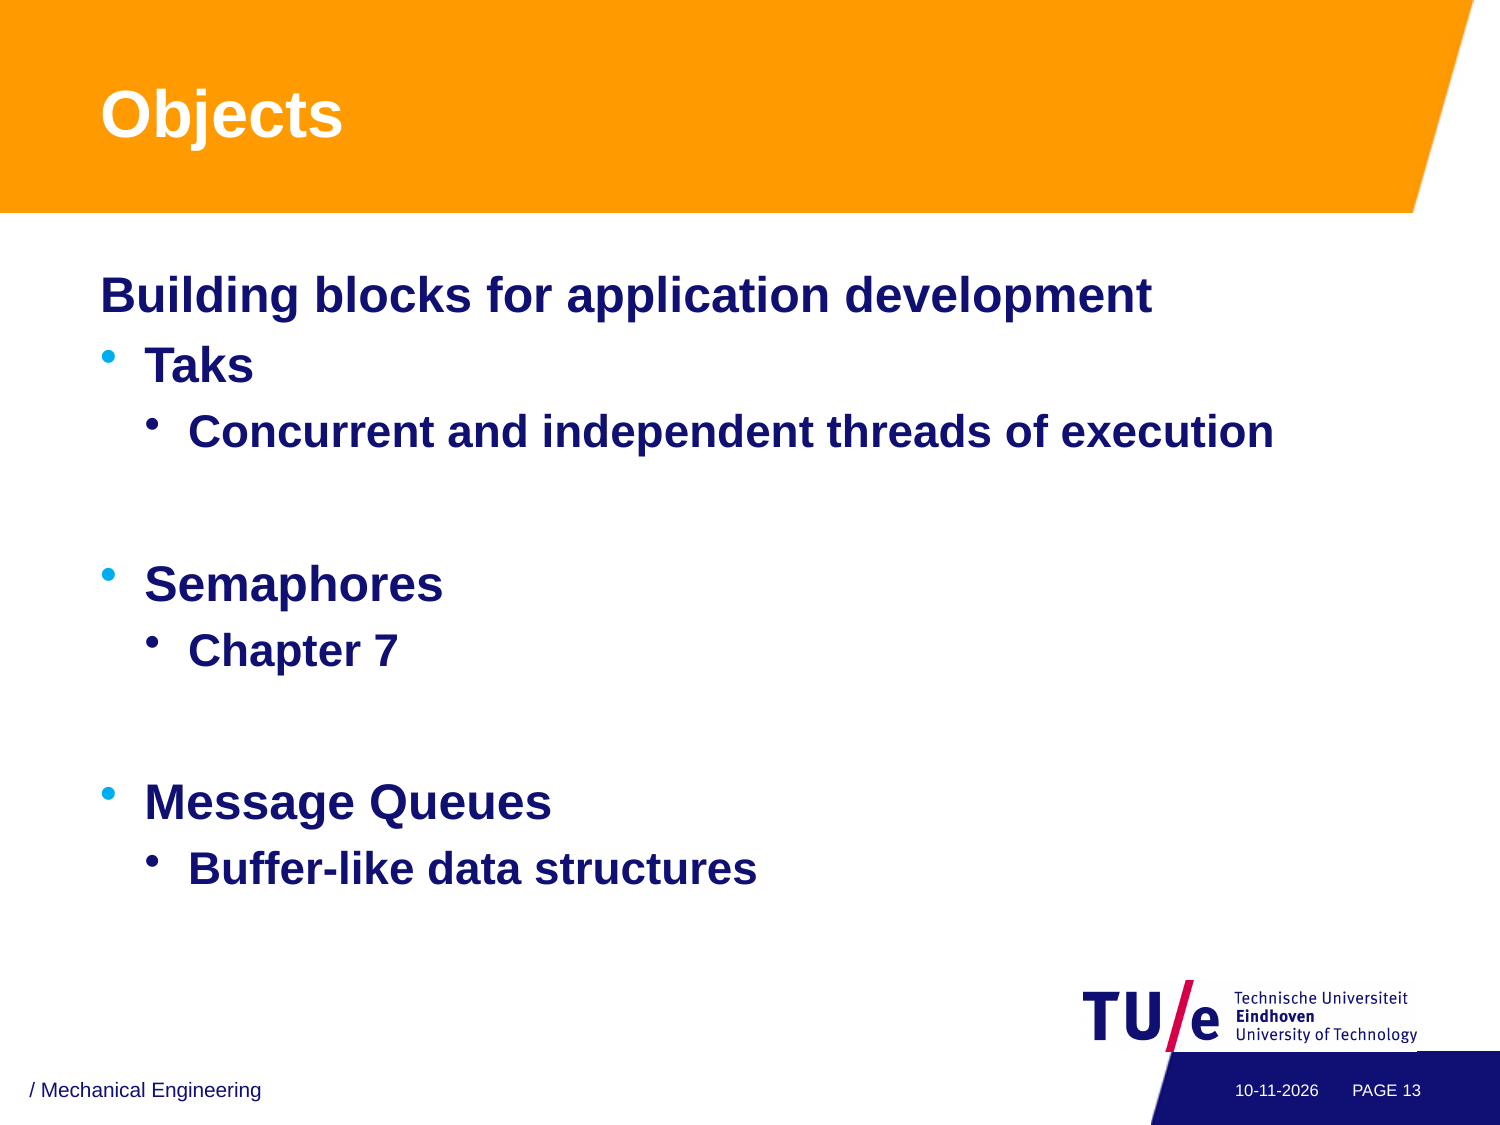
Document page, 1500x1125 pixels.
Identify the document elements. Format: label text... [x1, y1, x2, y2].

title Objects [100, 35, 1417, 187]
footer / Mechanical Engineering [29, 1074, 620, 1105]
picture [0, 0, 1474, 213]
slide_number PAGE 13 [1352, 1074, 1453, 1105]
list Building blocks for application development Taks Concurrent and independent threads of execution Semaphores Chapter 7 Message Queues Buffer-like data structures [100, 262, 1412, 942]
picture [1083, 980, 1500, 1125]
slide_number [1234, 1074, 1342, 1105]
